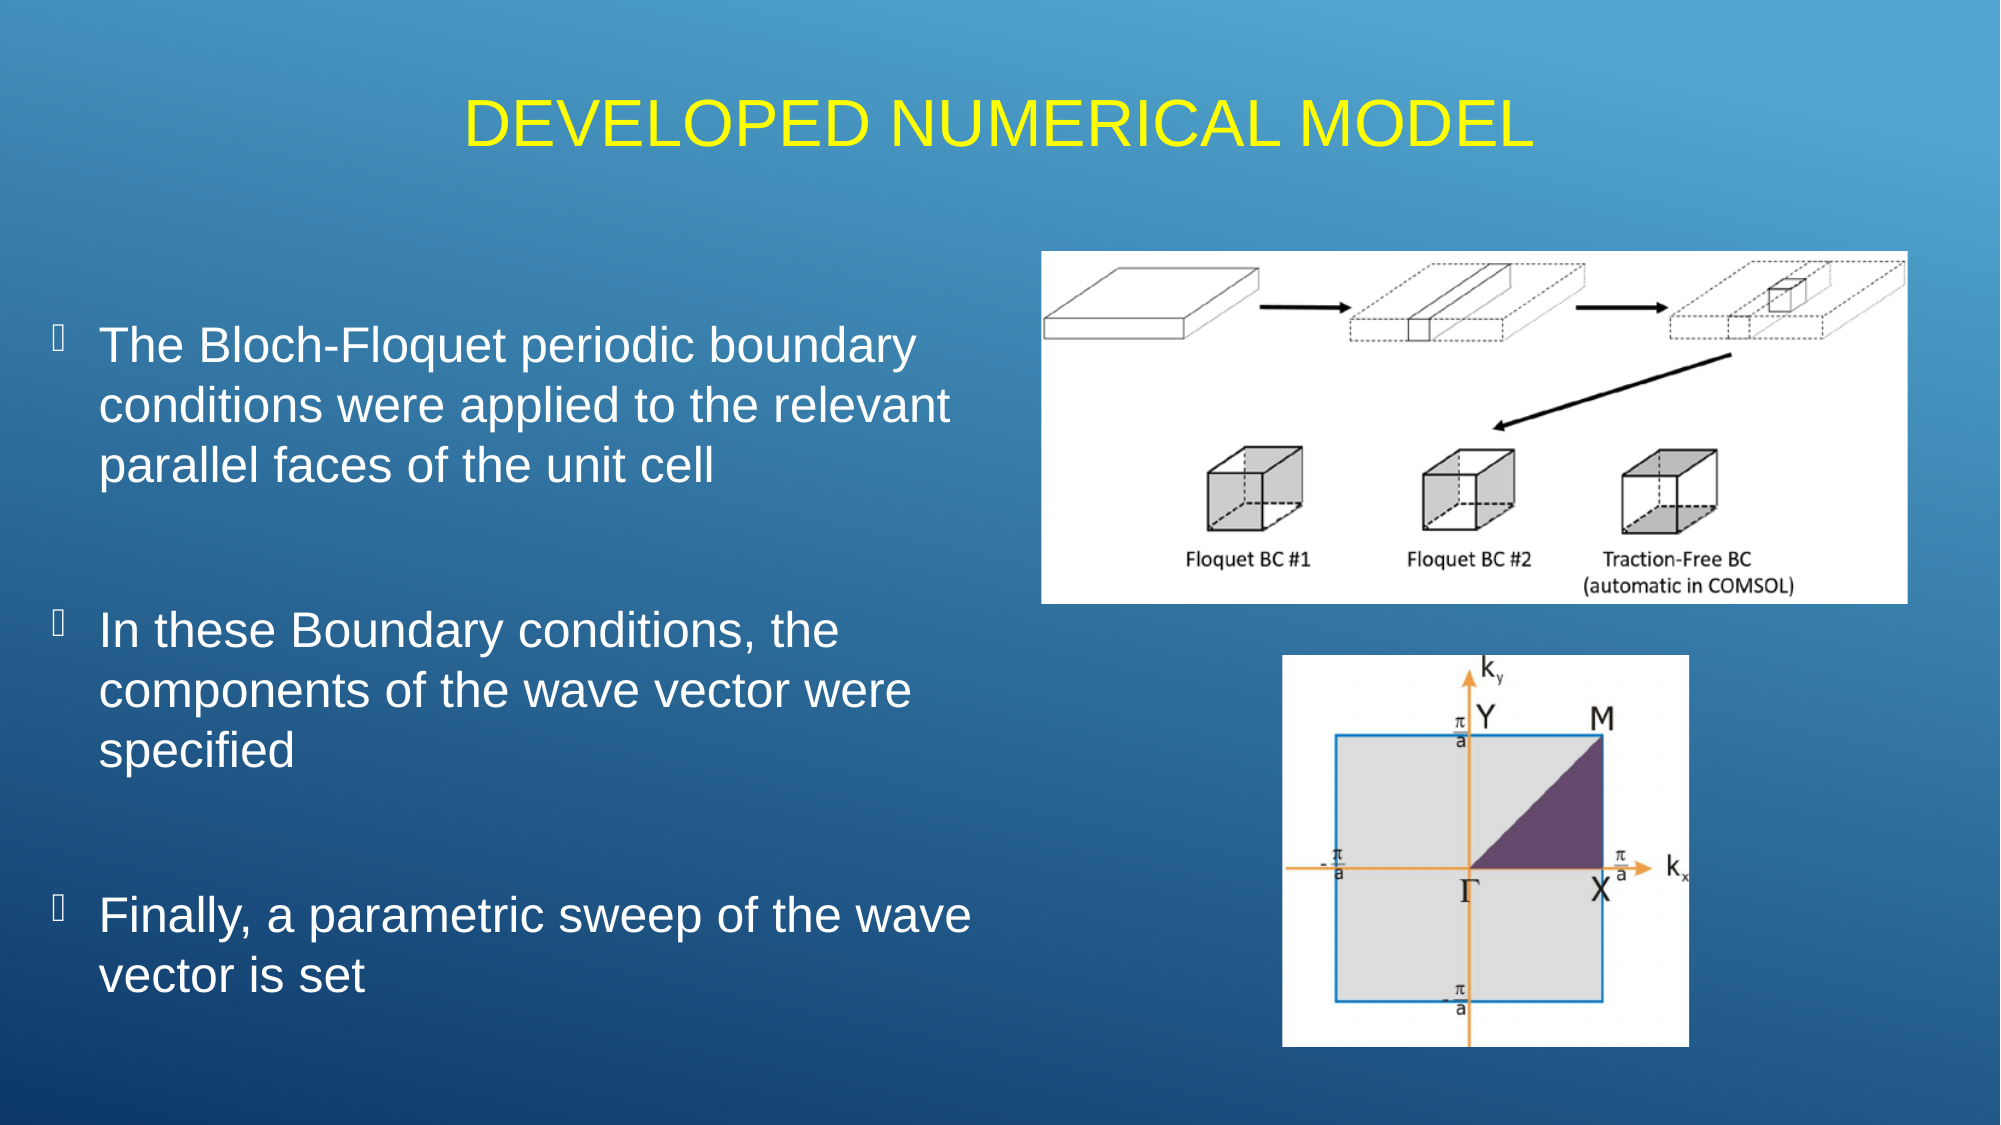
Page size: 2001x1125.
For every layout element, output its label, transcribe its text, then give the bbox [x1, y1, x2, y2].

title Developed Numerical model [447, 43, 1553, 196]
picture [1041, 239, 1908, 604]
list The Bloch-Floquet periodic boundary conditions were applied to the relevant parallel faces of the unit cell In these Boundary conditions, the components of the wave vector were specified Finally, a parametric sweep of the wave vector is set [36, 222, 1042, 1032]
picture [1282, 655, 1690, 1048]
